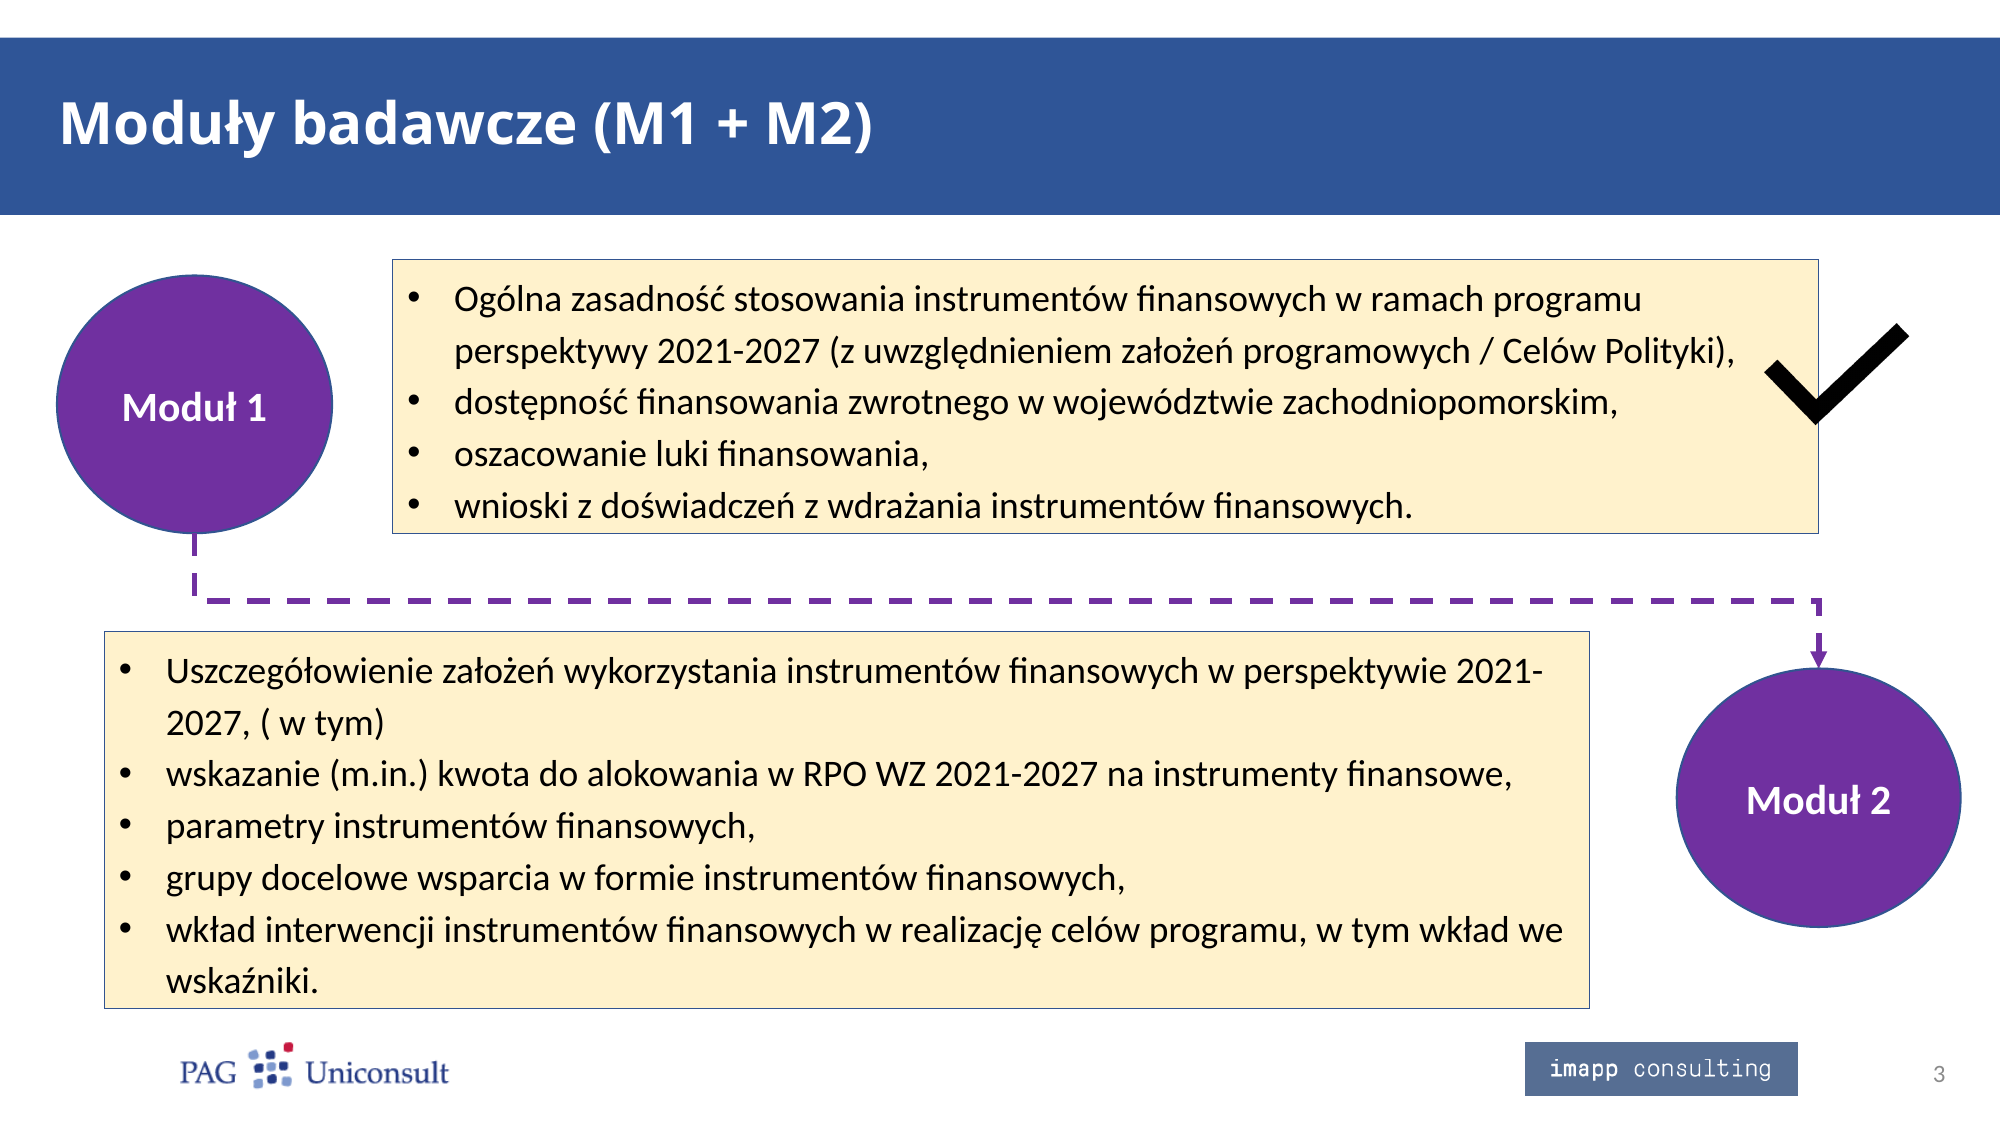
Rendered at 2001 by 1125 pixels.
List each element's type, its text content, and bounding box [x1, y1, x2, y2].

picture [1761, 298, 1912, 449]
slide_number 3 [1862, 1042, 1961, 1103]
text_box Moduł 1 [55, 274, 334, 535]
picture [165, 1040, 475, 1113]
title Moduły badawcze (M1 + M2) [1075, 37, 2000, 215]
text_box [938, 0, 1075, 1125]
text_box Uszczegółowienie założeń wykorzystania instrumentów finansowych w perspektywie 2021-2027, ( w tym) wskazanie (m.in.) kwota do alokowania w RPO WZ 2021-2027 na instrumenty finansowe, parametry instrumentów finansowych, grupy docelowe wsparcia w formie instrumentów finansowych, wkład interwencji instrumentów finansowych w realizację celów programu, w tym wkład we wskaźniki. [1075, 631, 1590, 1009]
text_box Ogólna zasadność stosowania instrumentów finansowych w ramach programu perspektywy 2021-2027 (z uwzględnieniem założeń programowych / Celów Polityki), dostępność finansowania zwrotnego w województwie zachodniopomorskim, oszacowanie luki finansowania, wnioski z doświadczeń z wdrażania instrumentów finansowych. [1075, 259, 1819, 534]
title Moduły badawcze (M1 + M2) [0, 37, 938, 215]
text_box Ogólna zasadność stosowania instrumentów finansowych w ramach programu perspektywy 2021-2027 (z uwzględnieniem założeń programowych / Celów Polityki), dostępność finansowania zwrotnego w województwie zachodniopomorskim, oszacowanie luki finansowania, wnioski z doświadczeń z wdrażania instrumentów finansowych. [392, 259, 938, 534]
text_box Uszczegółowienie założeń wykorzystania instrumentów finansowych w perspektywie 2021-2027, ( w tym) wskazanie (m.in.) kwota do alokowania w RPO WZ 2021-2027 na instrumenty finansowe, parametry instrumentów finansowych, grupy docelowe wsparcia w formie instrumentów finansowych, wkład interwencji instrumentów finansowych w realizację celów programu, w tym wkład we wskaźniki. [104, 631, 938, 1009]
text_box Moduł 2 [1675, 667, 1962, 929]
